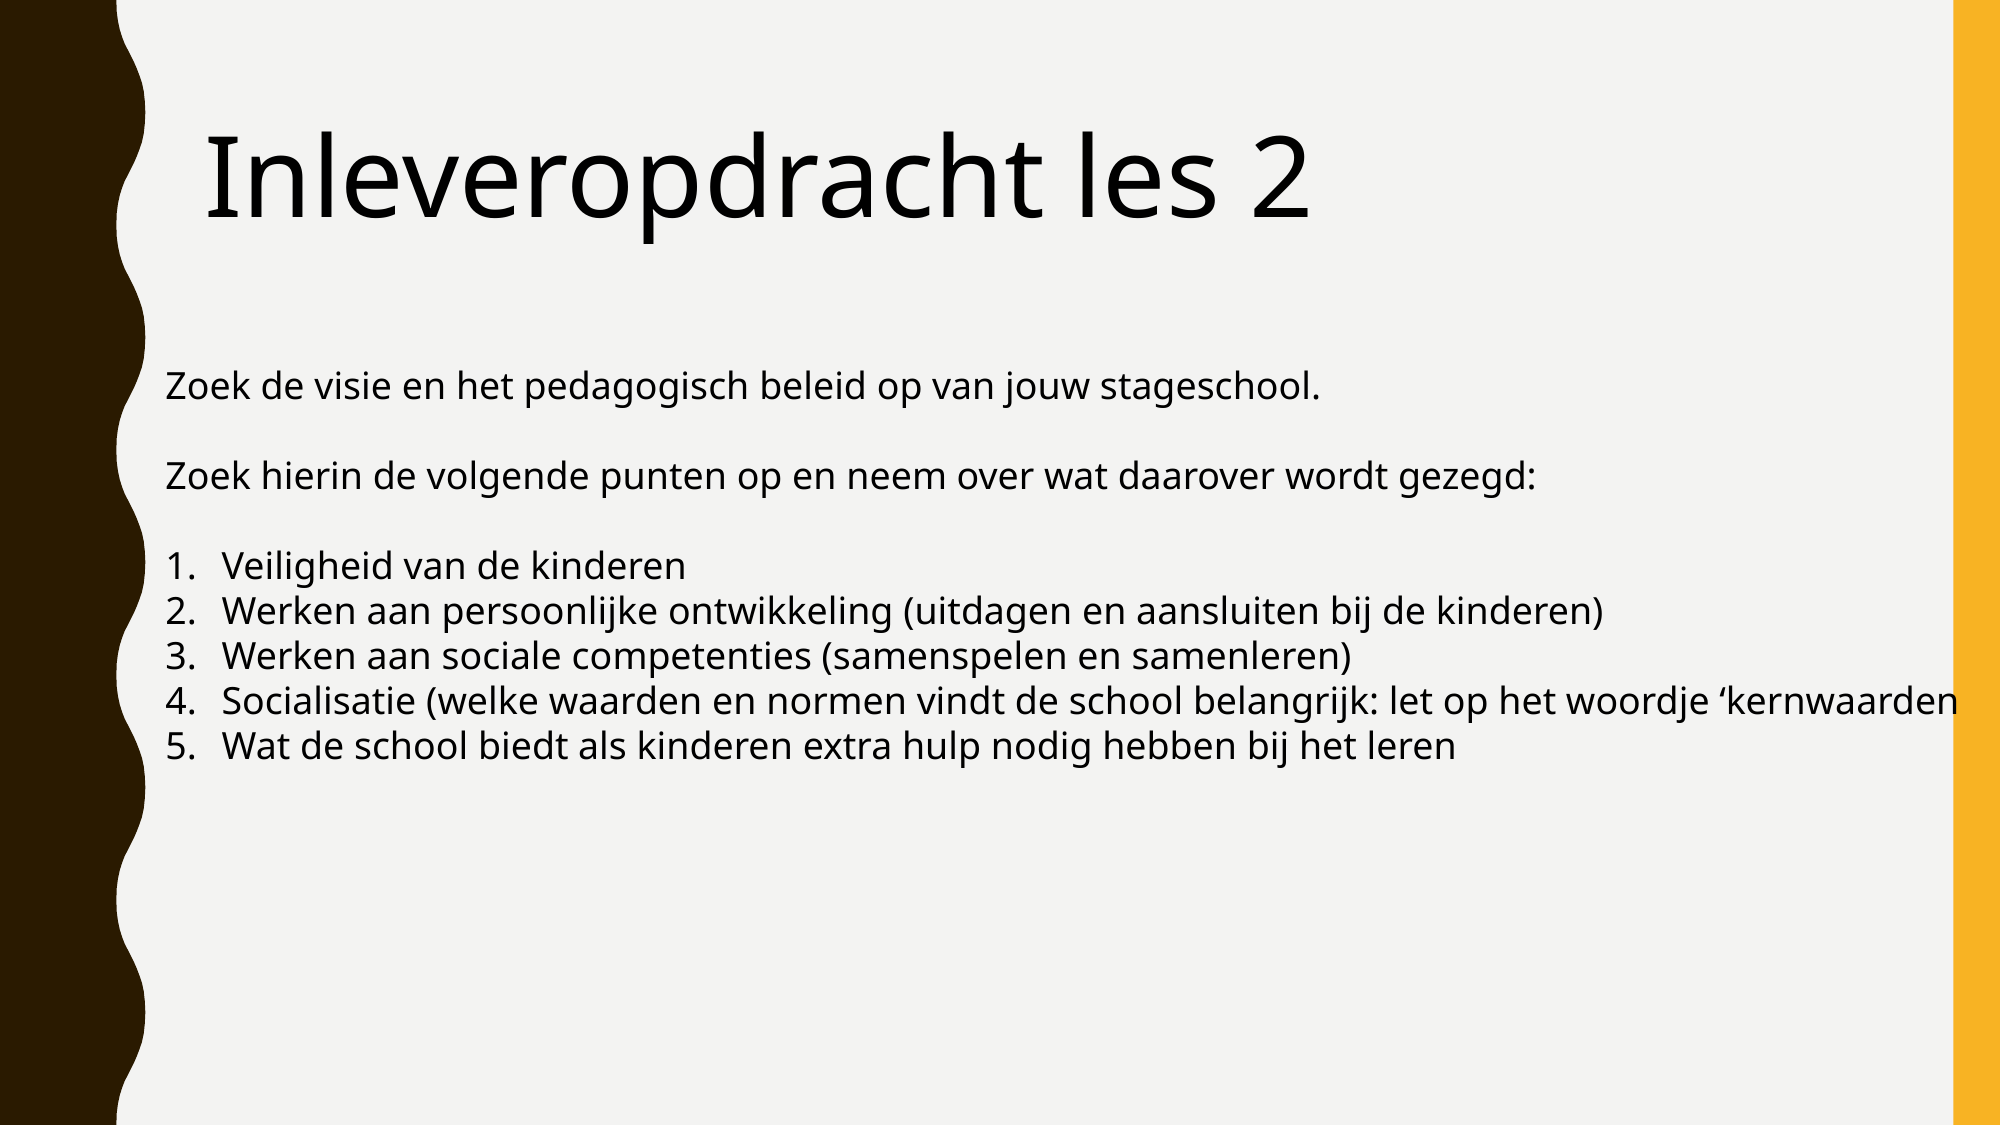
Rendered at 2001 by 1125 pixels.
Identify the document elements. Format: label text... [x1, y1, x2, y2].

text_box Zoek de visie en het pedagogisch beleid op van jouw stageschool. Zoek hierin de volgende punten op en neem over wat daarover wordt gezegd: Veiligheid van de kinderen Werken aan persoonlijke ontwikkeling (uitdagen en aansluiten bij de kinderen) Werken aan sociale competenties (samenspelen en samenleren) Socialisatie (welke waarden en normen vindt de school belangrijk: let op het woordje ‘kernwaarden Wat de school biedt als kinderen extra hulp nodig hebben bij het leren [150, 354, 1977, 820]
text_box Inleveropdracht les 2 [189, 97, 1330, 248]
